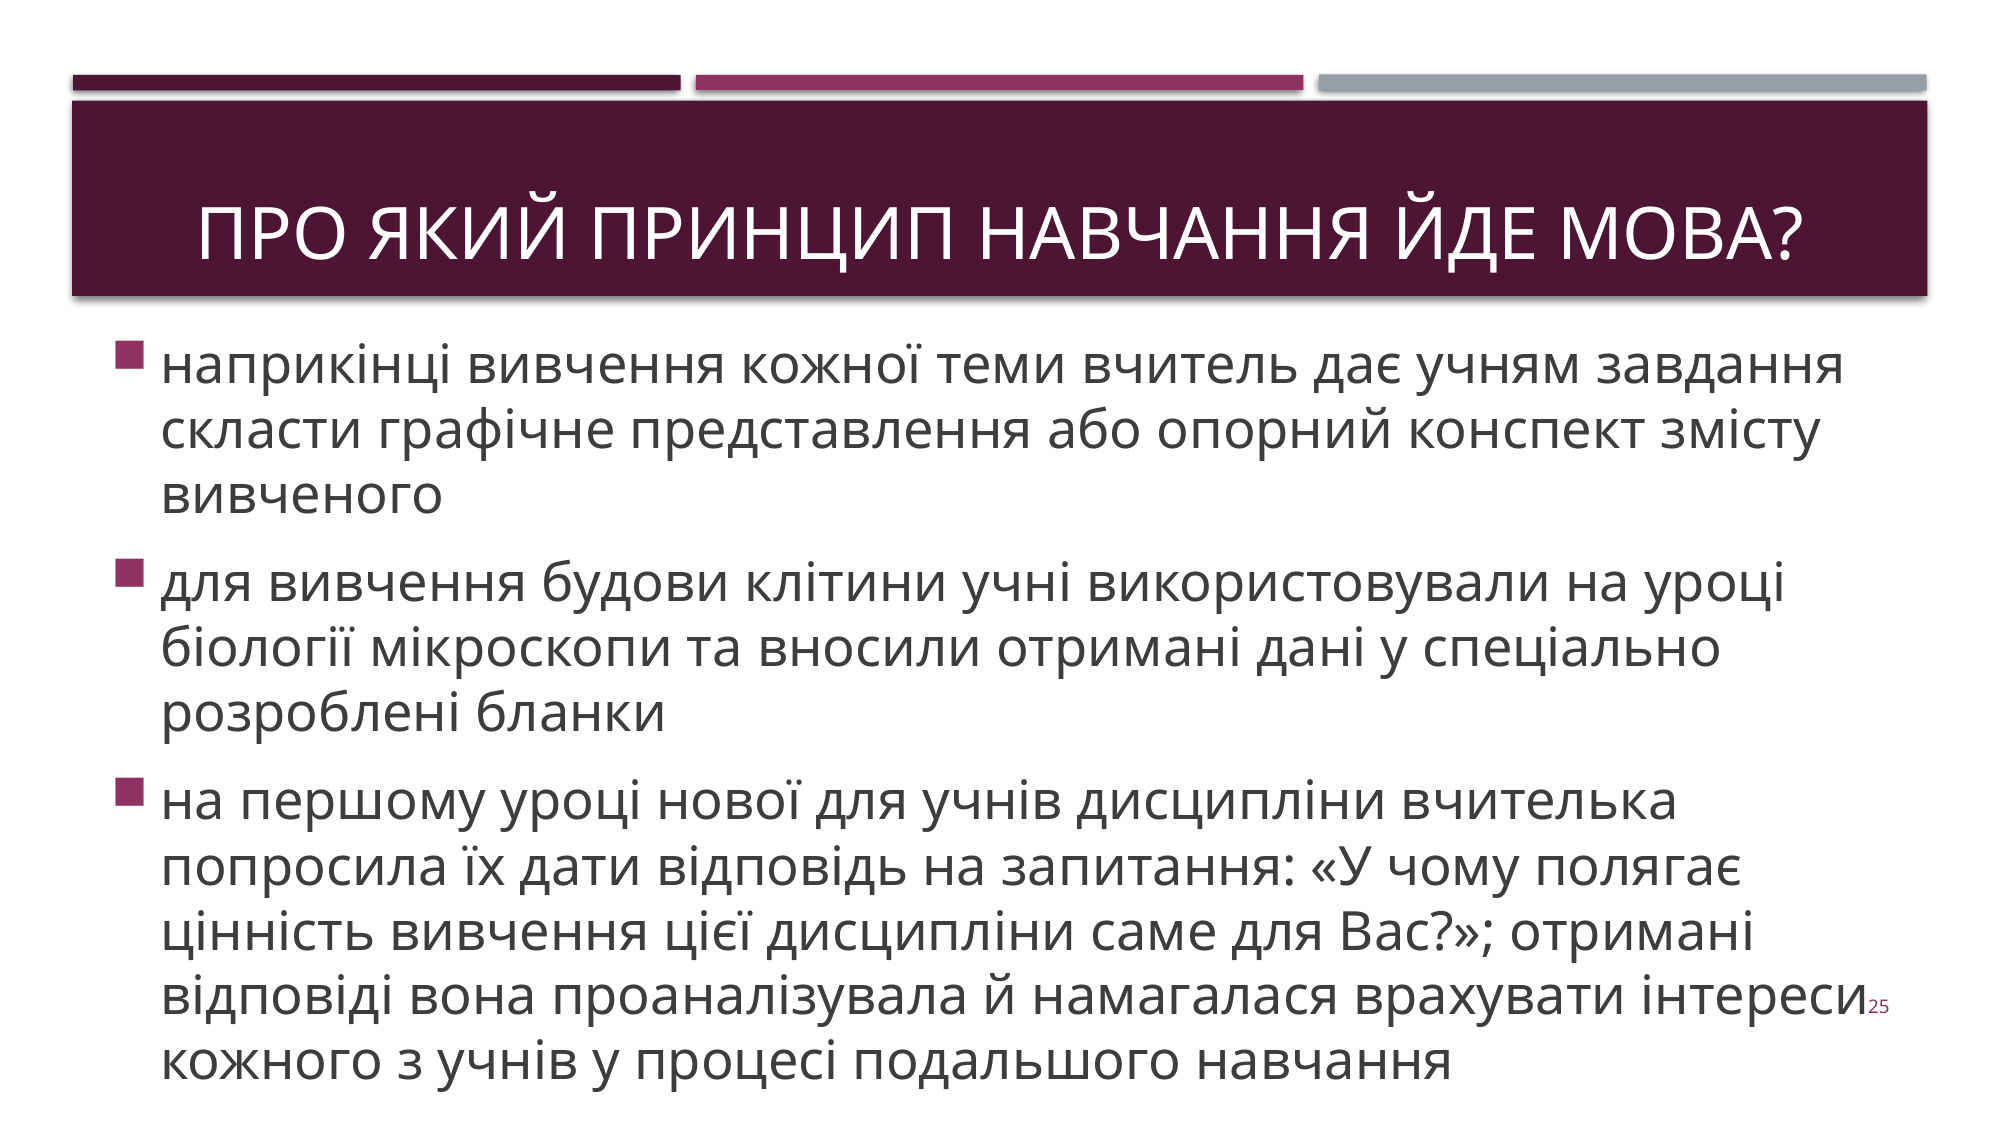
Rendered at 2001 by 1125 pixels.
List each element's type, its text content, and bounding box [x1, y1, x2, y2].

title Про який принцип навчання йде мова? [95, 115, 1905, 282]
list наприкінці вивчення кожної теми вчитель дає учням завдання скласти графічне представлення або опорний конспект змісту вивченого для вивчення будови клітини учні використовували на уроці біології мікроскопи та вносили отримані дані у спеціально розроблені бланки на першому уроці нової для учнів дисципліни вчителька попросила їх дати відповідь на запитання: «У чому полягає цінність вивчення цієї дисципліни саме для Вас?»; отримані відповіді вона проаналізувала й намагалася врахувати інтереси кожного з учнів у процесі подальшого навчання [95, 357, 1905, 1063]
slide_number 25 [1732, 977, 1905, 1037]
